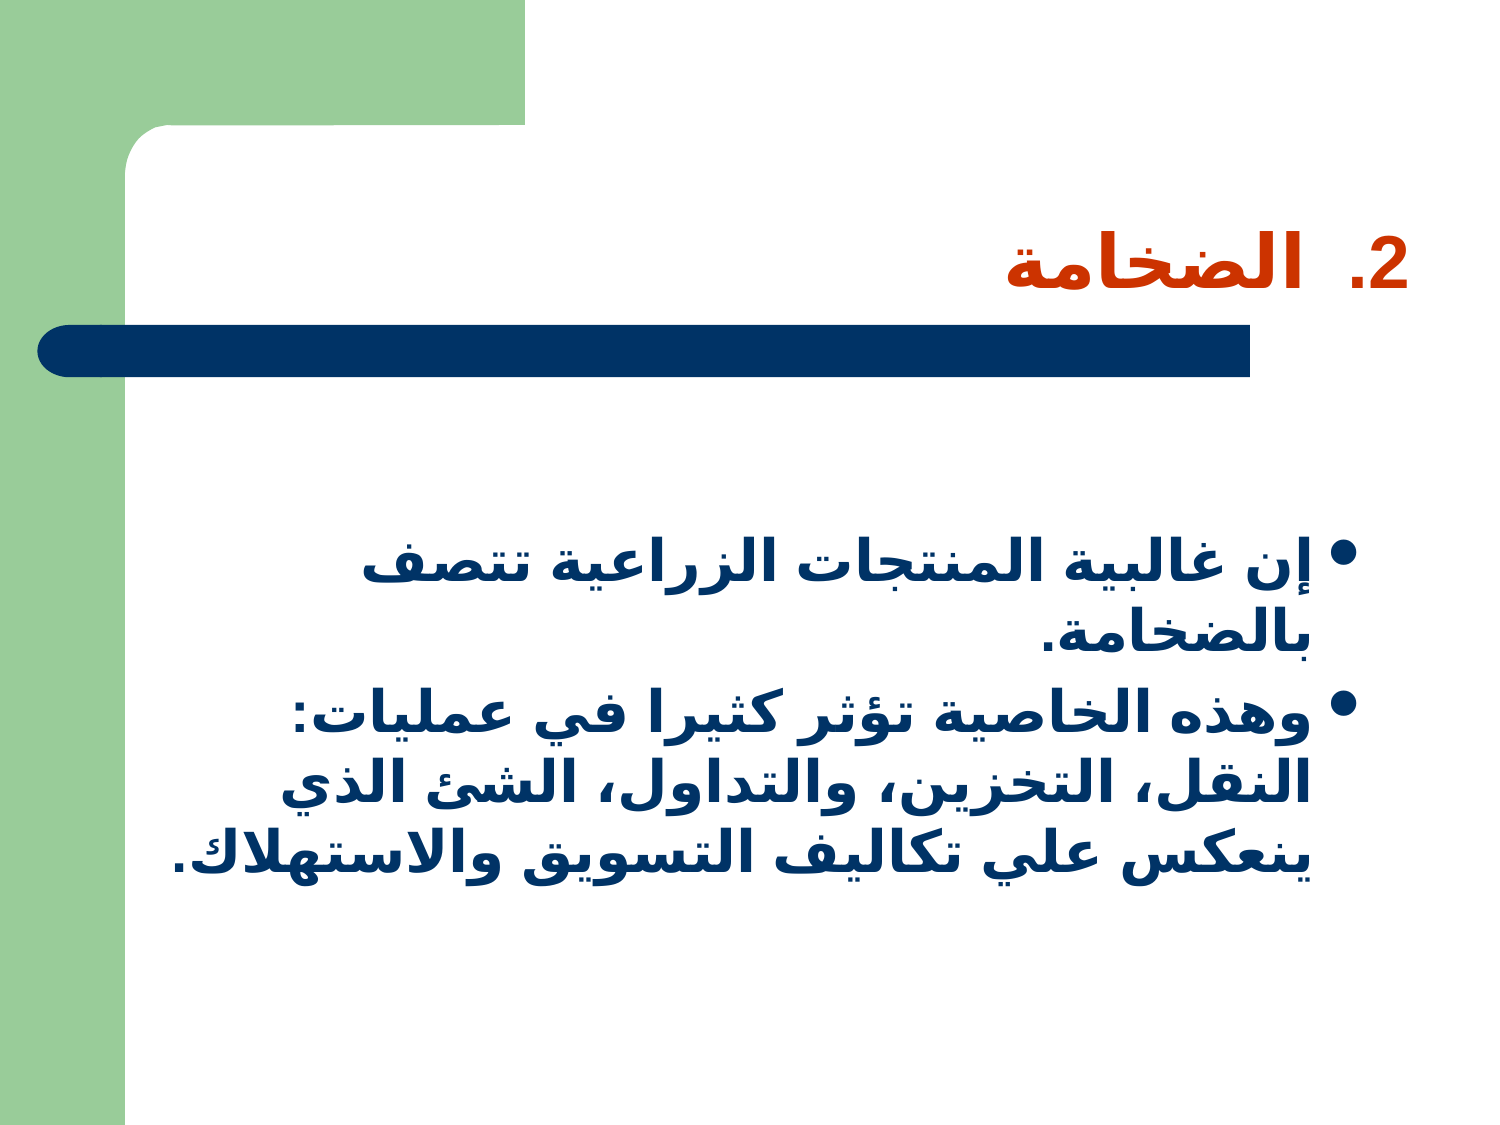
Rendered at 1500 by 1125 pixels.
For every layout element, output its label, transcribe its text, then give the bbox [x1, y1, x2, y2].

title 2. الضخامة [125, 125, 1425, 313]
list إن غالبية المنتجات الزراعية تتصف بالضخامة. وهذه الخاصية تؤثر كثيرا في عمليات: النقل، التخزين، والتداول، الشئ الذي ينعكس علي تكاليف التسويق والاستهلاك. [135, 515, 1386, 880]
